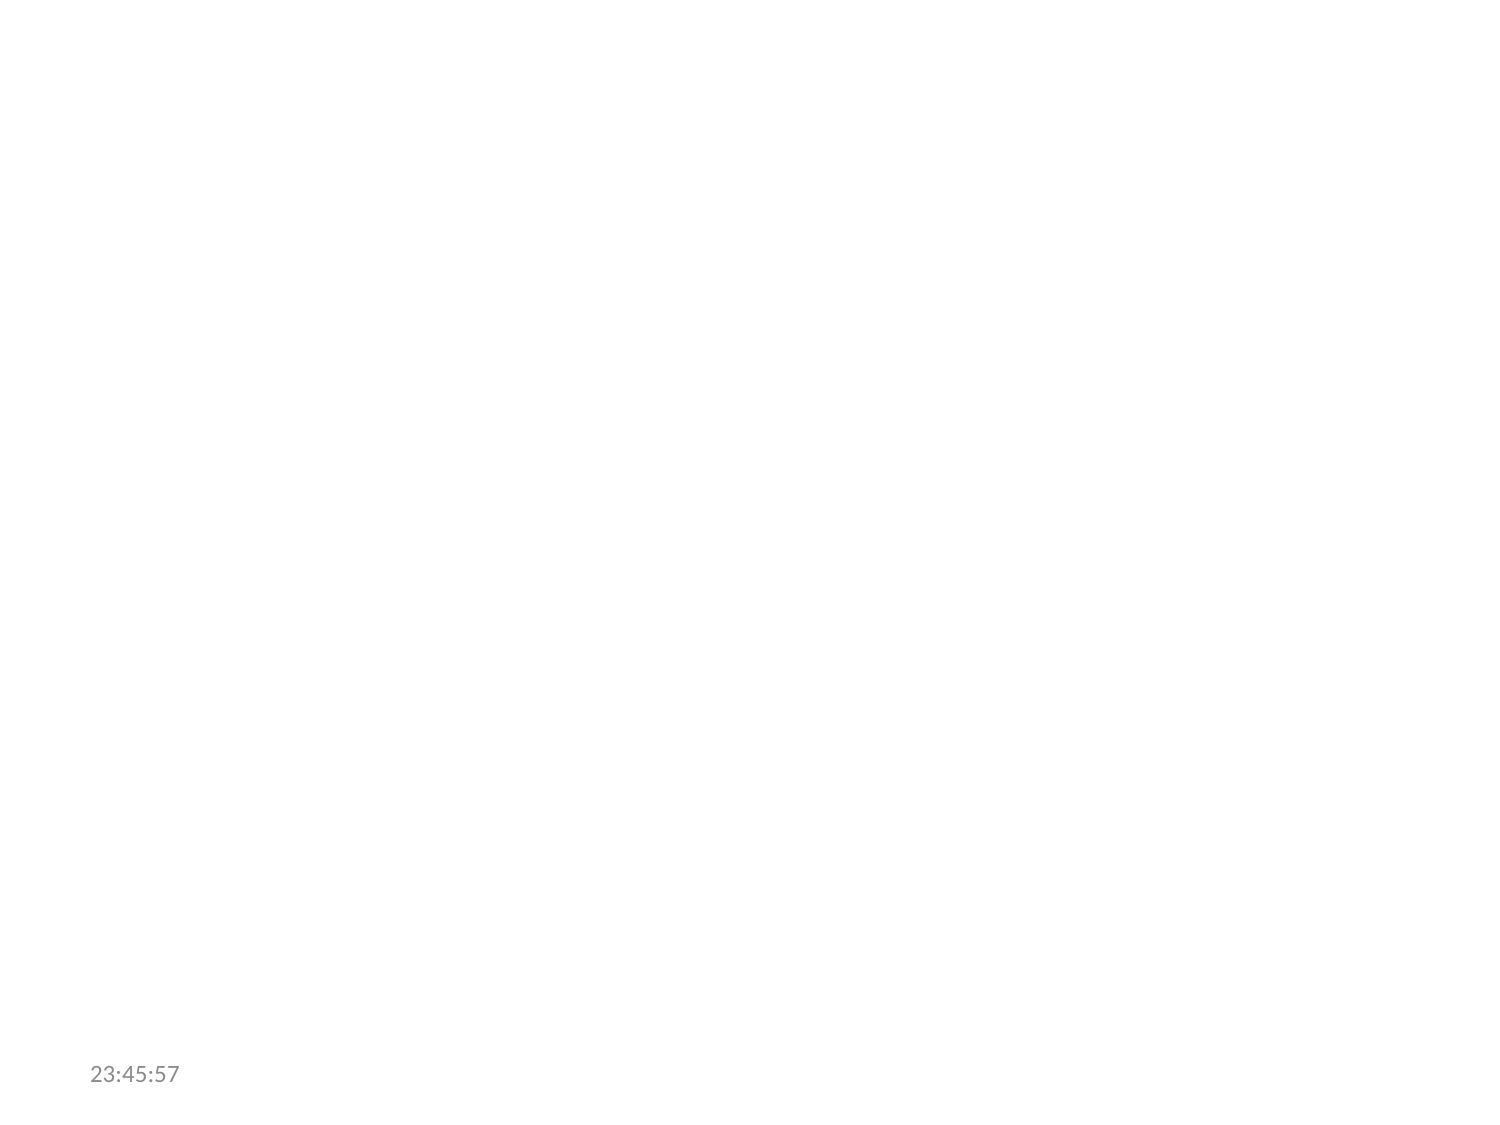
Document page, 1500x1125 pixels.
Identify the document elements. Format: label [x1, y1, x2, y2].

slide_number [75, 1042, 425, 1103]
